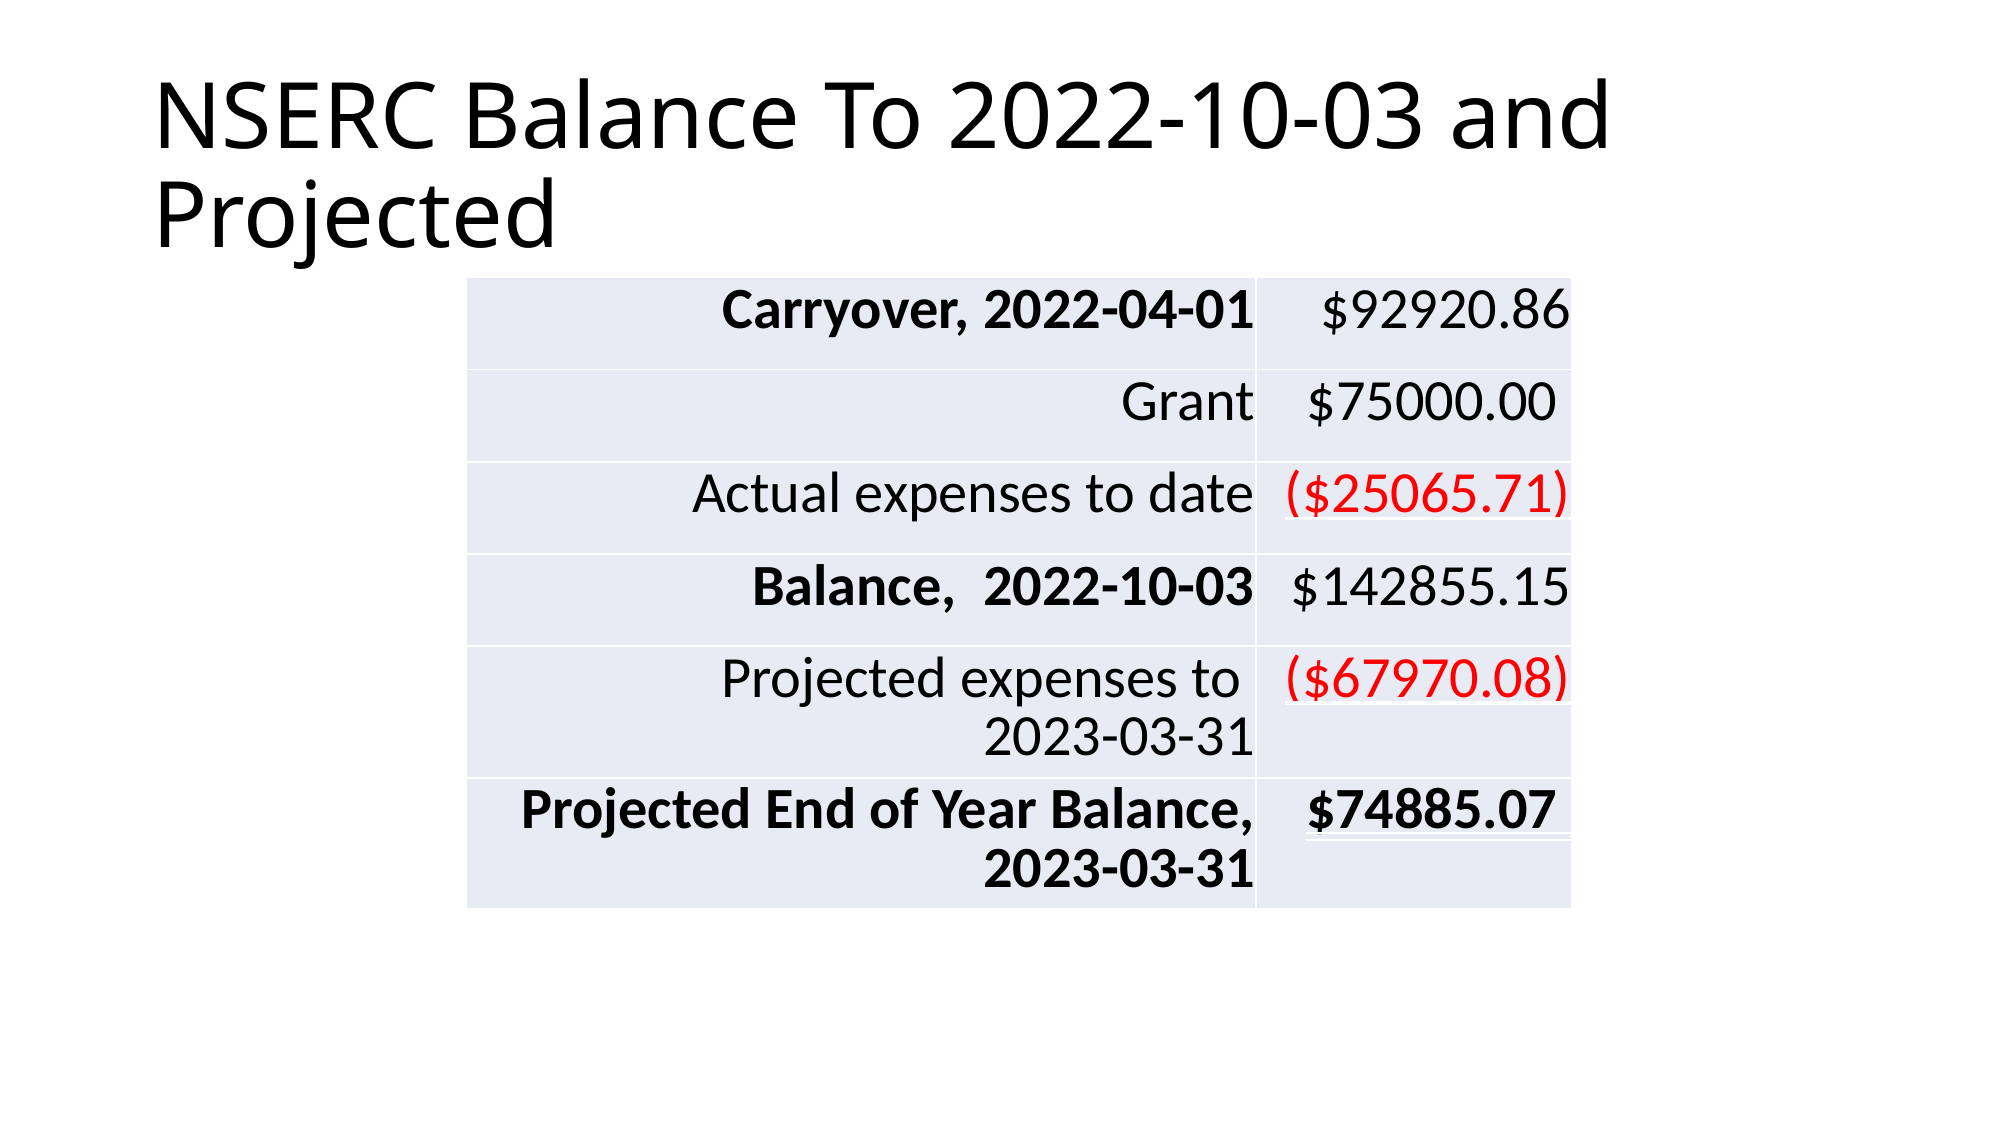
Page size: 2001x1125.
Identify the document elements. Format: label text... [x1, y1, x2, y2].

table_cell $142855.15 [1257, 555, 1571, 645]
table_cell $74885.07 [1257, 779, 1571, 908]
table_cell Grant [467, 370, 1255, 461]
table_header $92920.86 [1257, 278, 1571, 369]
table_header Carryover, 2022-04-01 [467, 278, 1255, 369]
table_cell Projected expenses to 2023-03-31 [467, 647, 1255, 777]
text_box NSERC Balance To 2022-10-03 and Projected [137, 59, 1863, 278]
table_cell Actual expenses to date [467, 463, 1255, 553]
table_cell $75000.00 [1257, 370, 1571, 461]
table_cell Balance, 2022-10-03 [467, 555, 1255, 645]
table_cell ($67970.08) [1257, 647, 1571, 777]
table_cell Projected End of Year Balance, 2023-03-31 [467, 779, 1255, 908]
table_cell ($25065.71) [1257, 463, 1571, 553]
